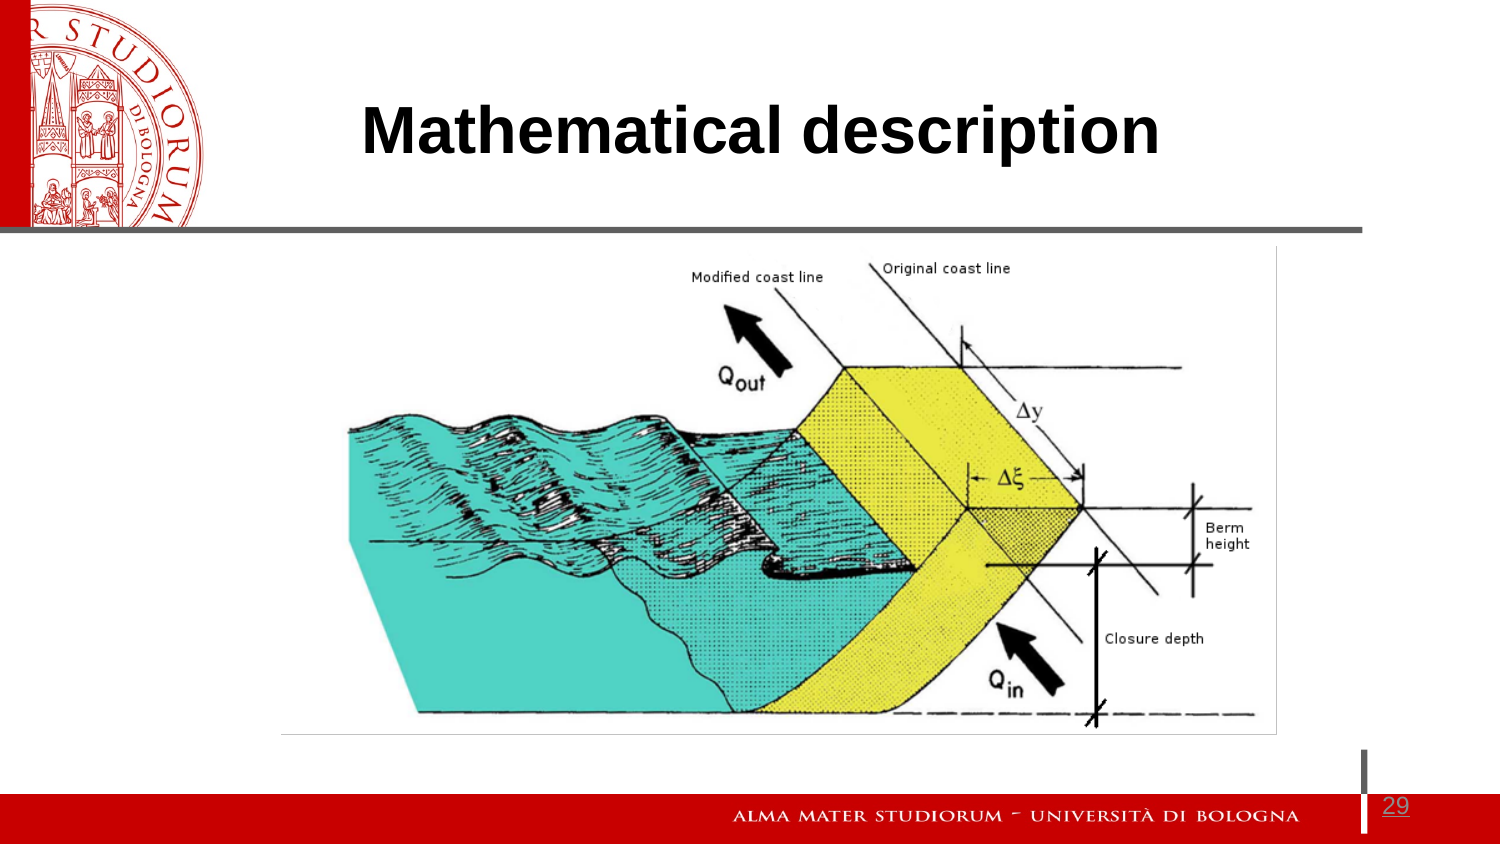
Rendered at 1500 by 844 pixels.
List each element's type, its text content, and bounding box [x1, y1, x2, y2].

picture [280, 245, 1278, 737]
picture [31, 0, 211, 226]
text_box Mathematical description [194, 79, 1329, 174]
picture [0, 794, 1500, 844]
slide_number 29 [1074, 782, 1425, 827]
